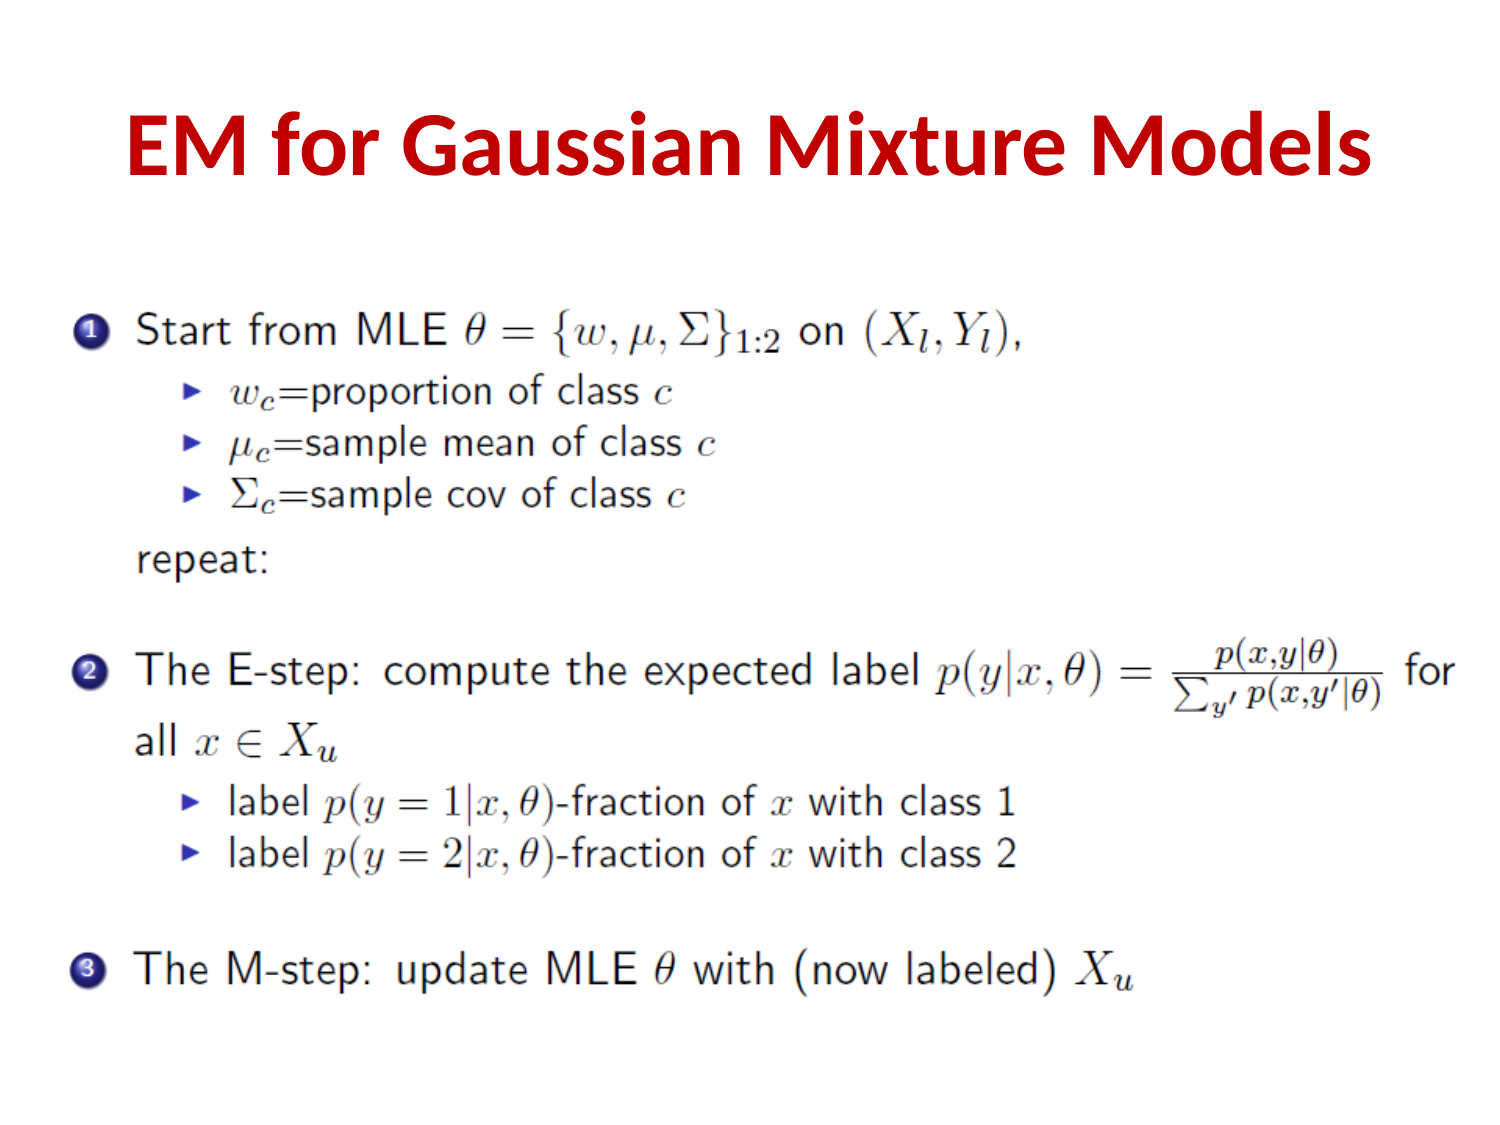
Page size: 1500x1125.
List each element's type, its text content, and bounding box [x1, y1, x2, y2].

picture [49, 624, 1477, 913]
picture [49, 266, 1063, 601]
title EM for Gaussian Mixture Models [75, 45, 1425, 233]
picture [23, 926, 1188, 1013]
